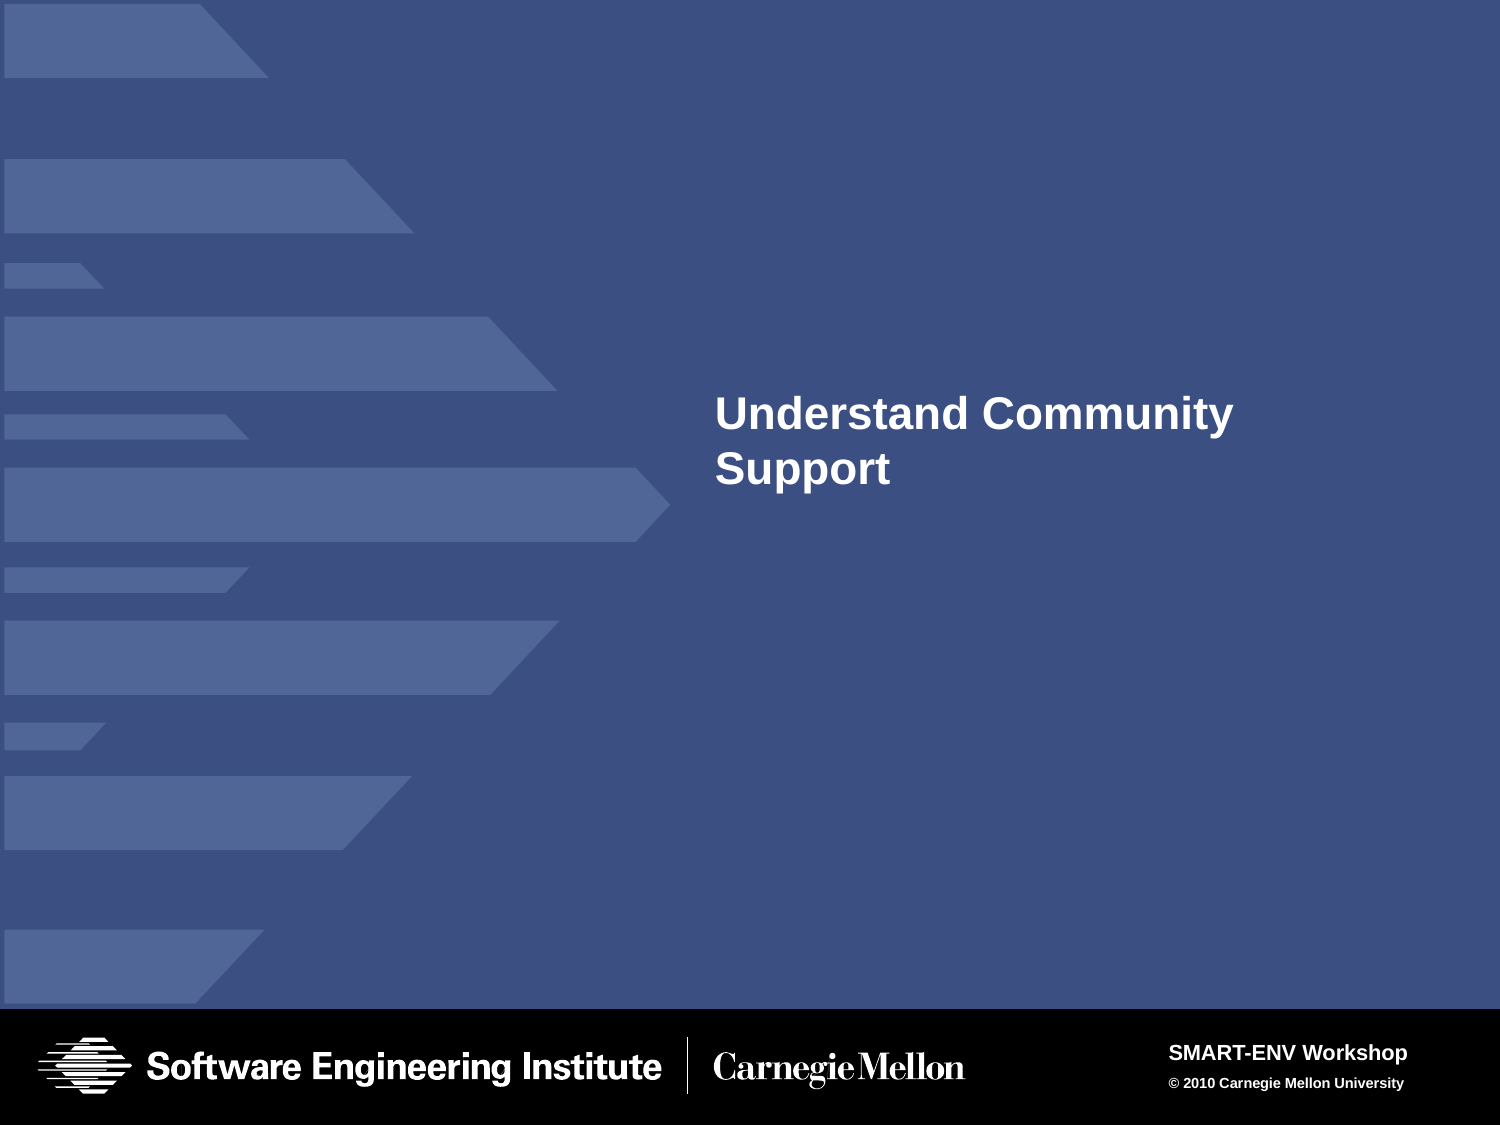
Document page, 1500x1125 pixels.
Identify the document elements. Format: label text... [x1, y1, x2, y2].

title Understand Community Support [699, 376, 1401, 503]
